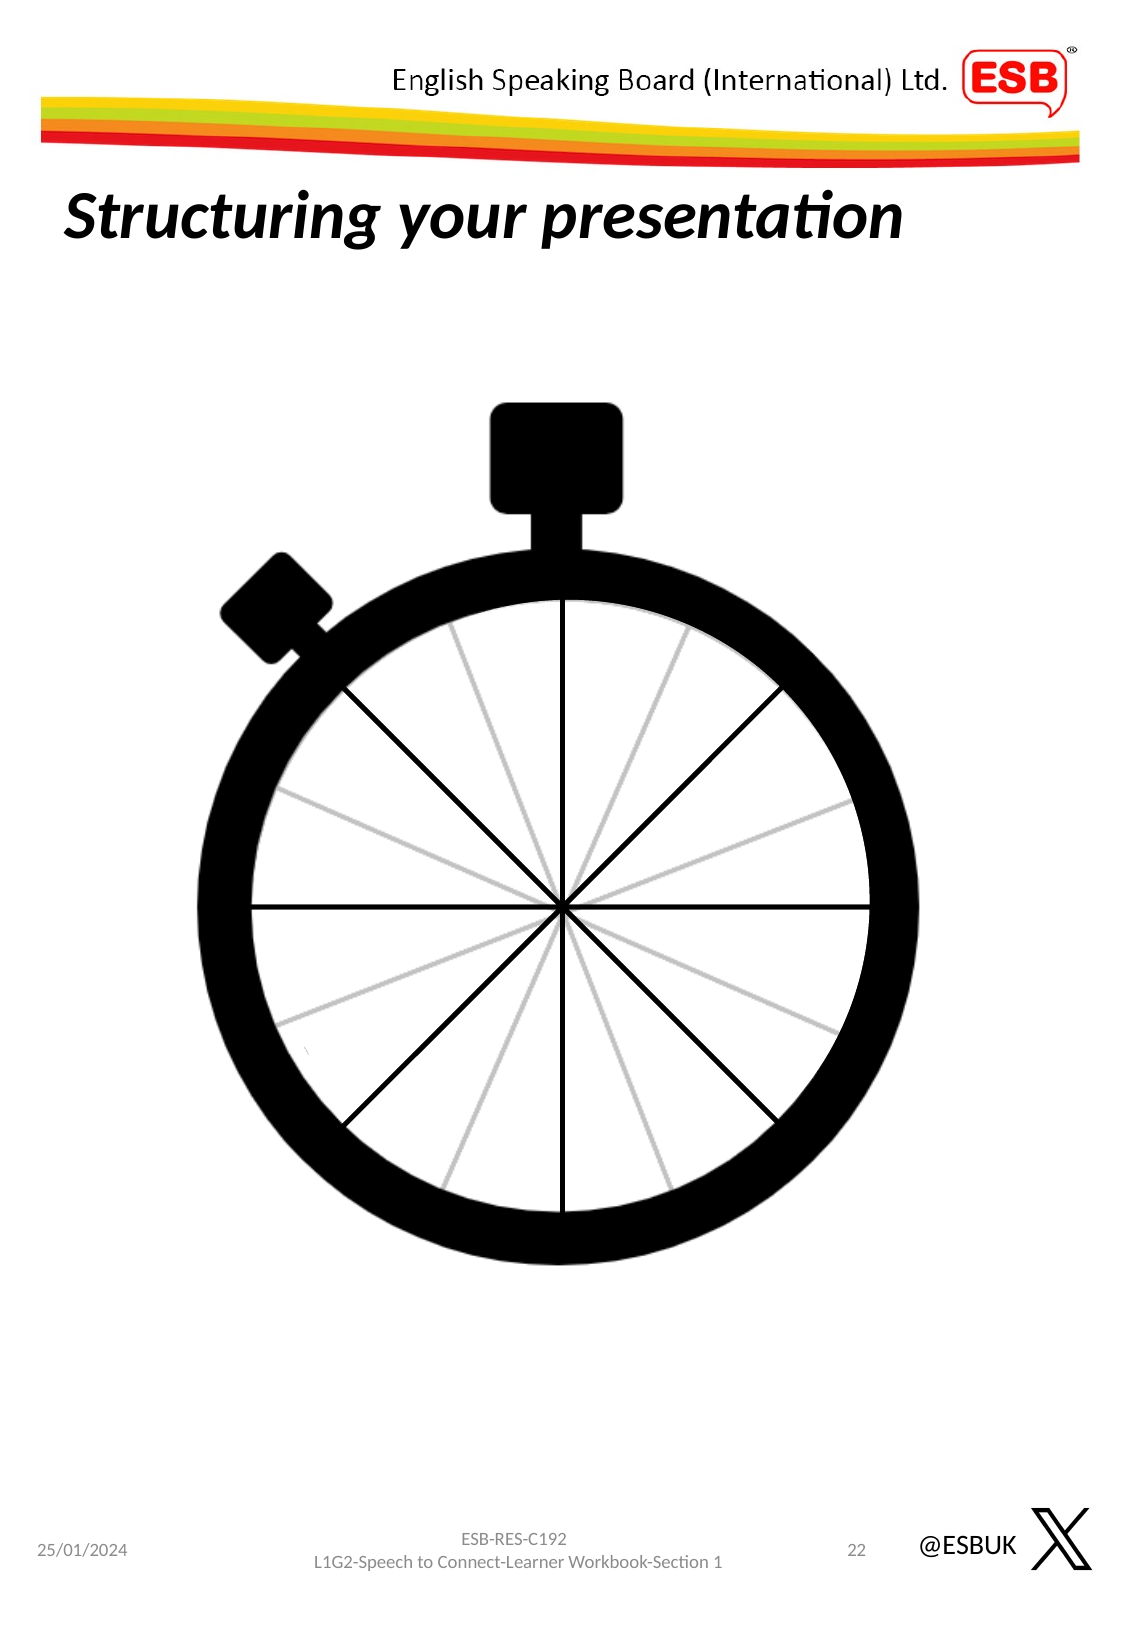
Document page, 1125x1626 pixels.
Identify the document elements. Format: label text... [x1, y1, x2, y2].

picture [0, 1, 1125, 234]
chart [66, 570, 1059, 576]
slide_number 22 [697, 1506, 882, 1593]
title Structuring your presentation [49, 162, 1020, 270]
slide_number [22, 1506, 276, 1593]
picture [1022, 1495, 1103, 1583]
footer ESB-RES-C192 L1G2-Speech to Connect-Learner Workbook-Section 1 [296, 1506, 697, 1593]
picture [37, 363, 1088, 1331]
